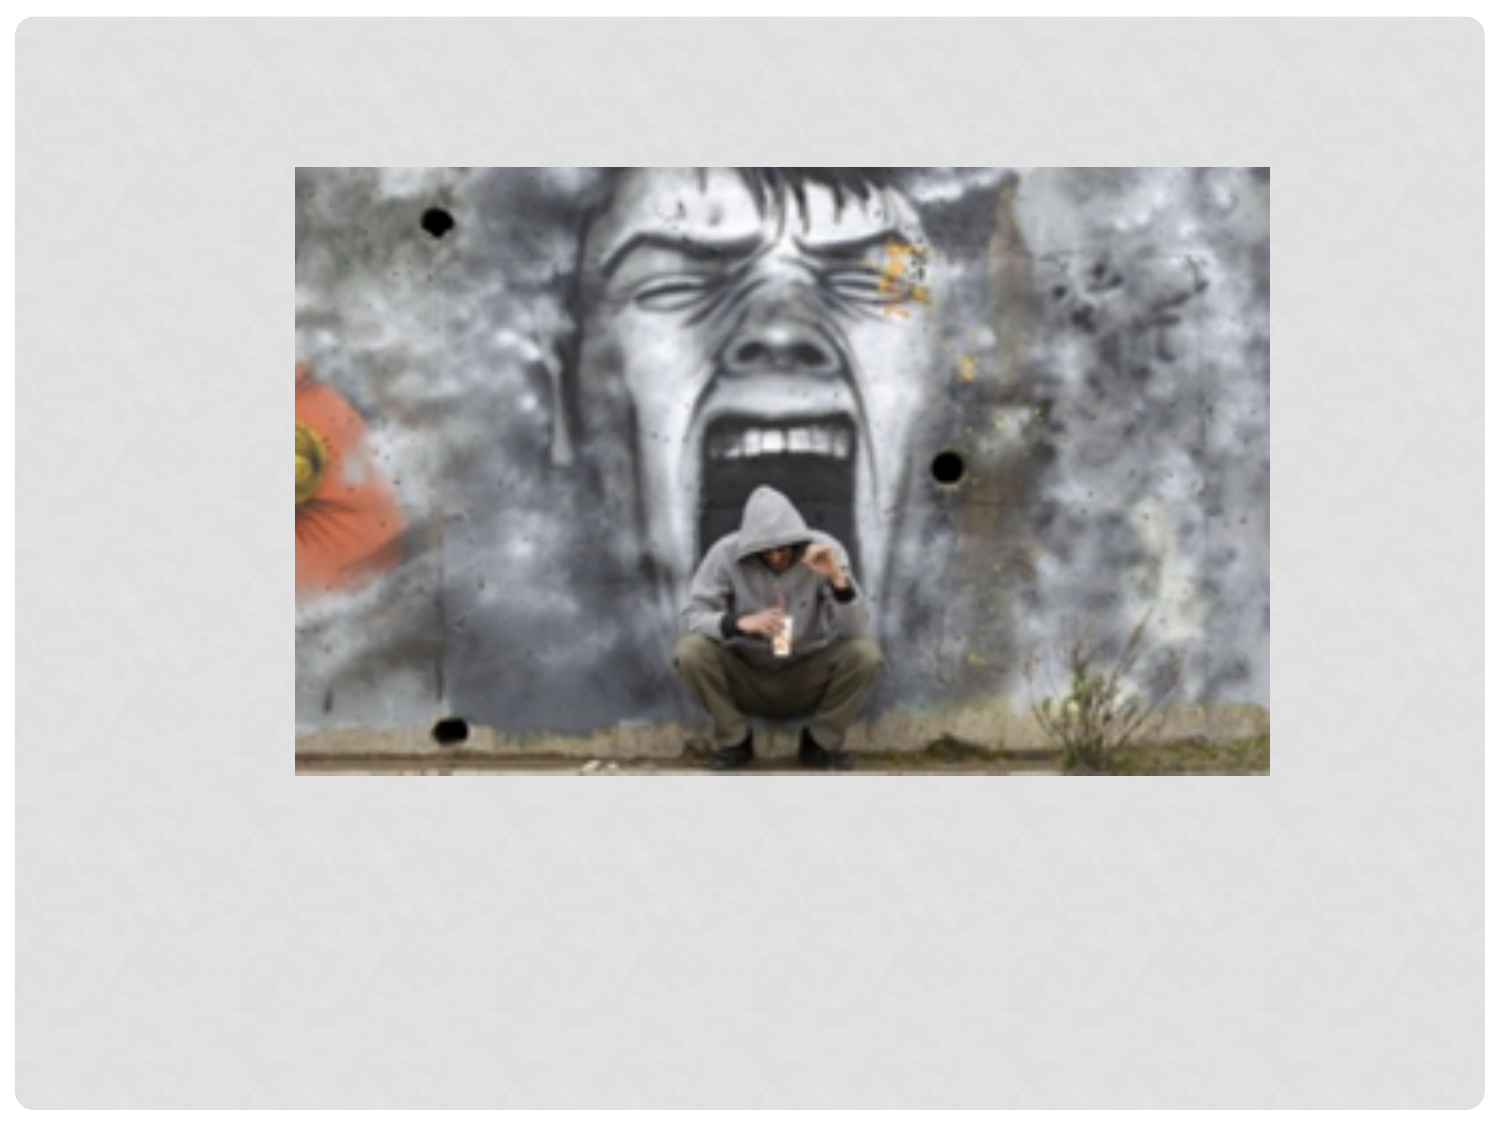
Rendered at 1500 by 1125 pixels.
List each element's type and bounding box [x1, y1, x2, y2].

picture [294, 167, 1270, 776]
